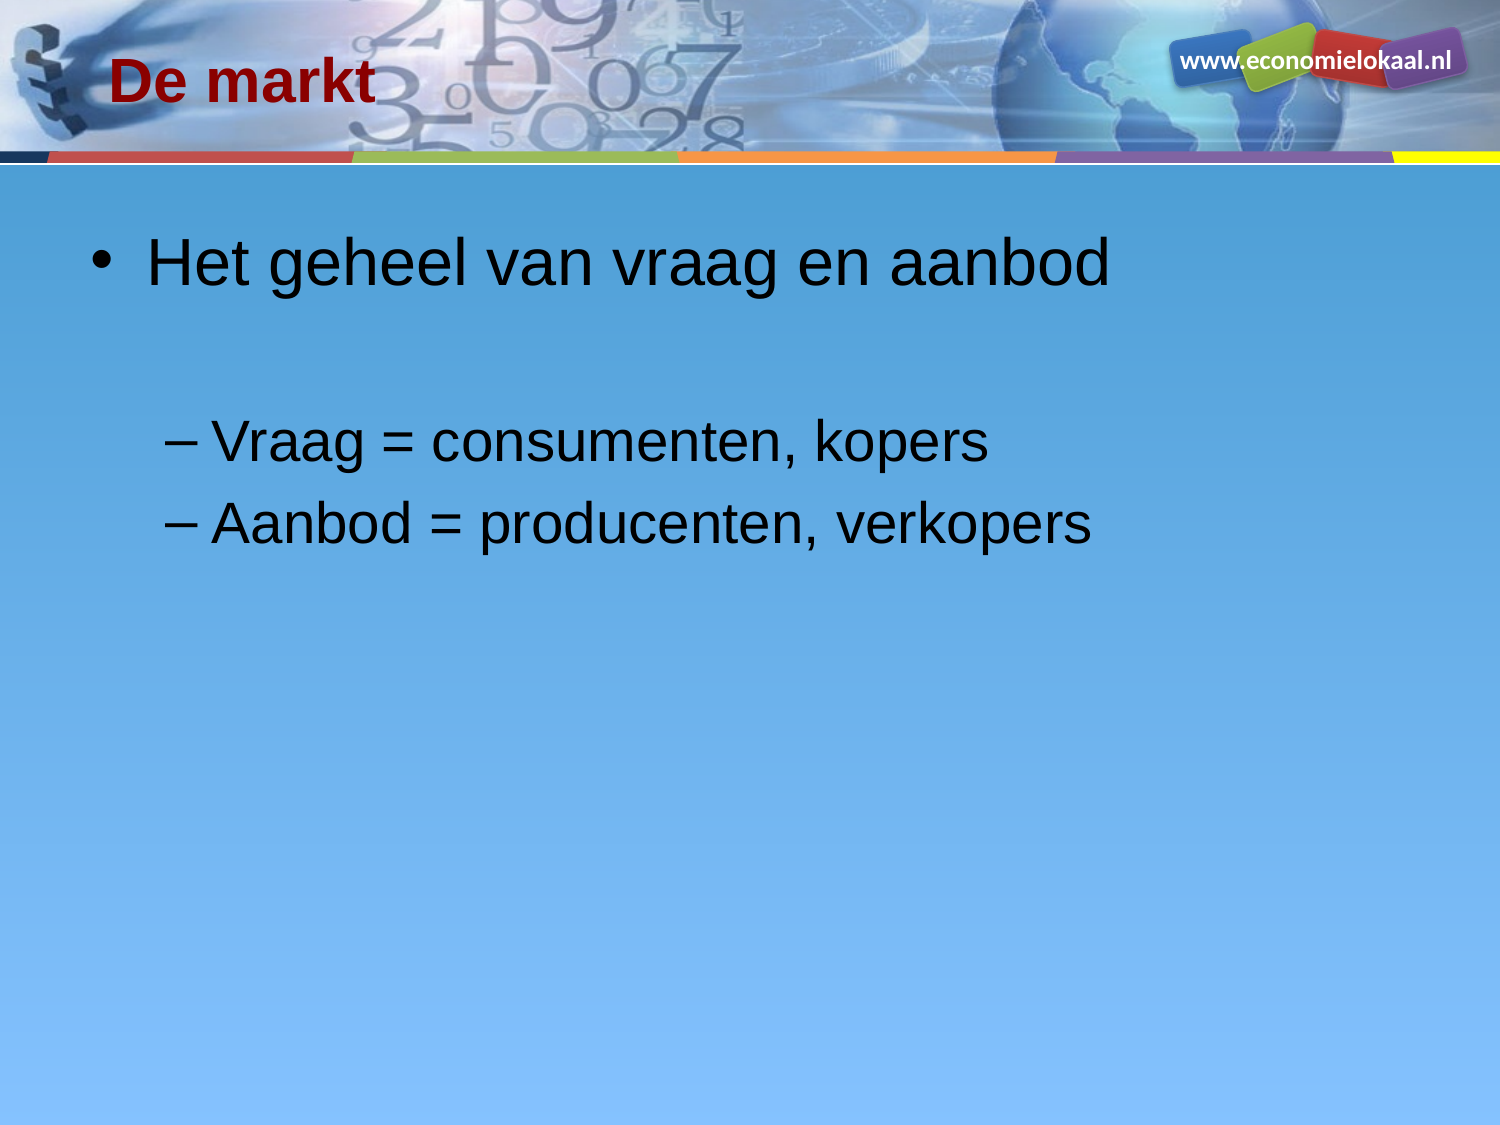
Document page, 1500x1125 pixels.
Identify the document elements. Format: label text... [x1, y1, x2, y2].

list Het geheel van vraag en aanbod Vraag = consumenten, kopers Aanbod = producenten, verkopers [74, 210, 1426, 1055]
title De markt [93, 34, 1121, 120]
picture [0, 0, 1500, 151]
